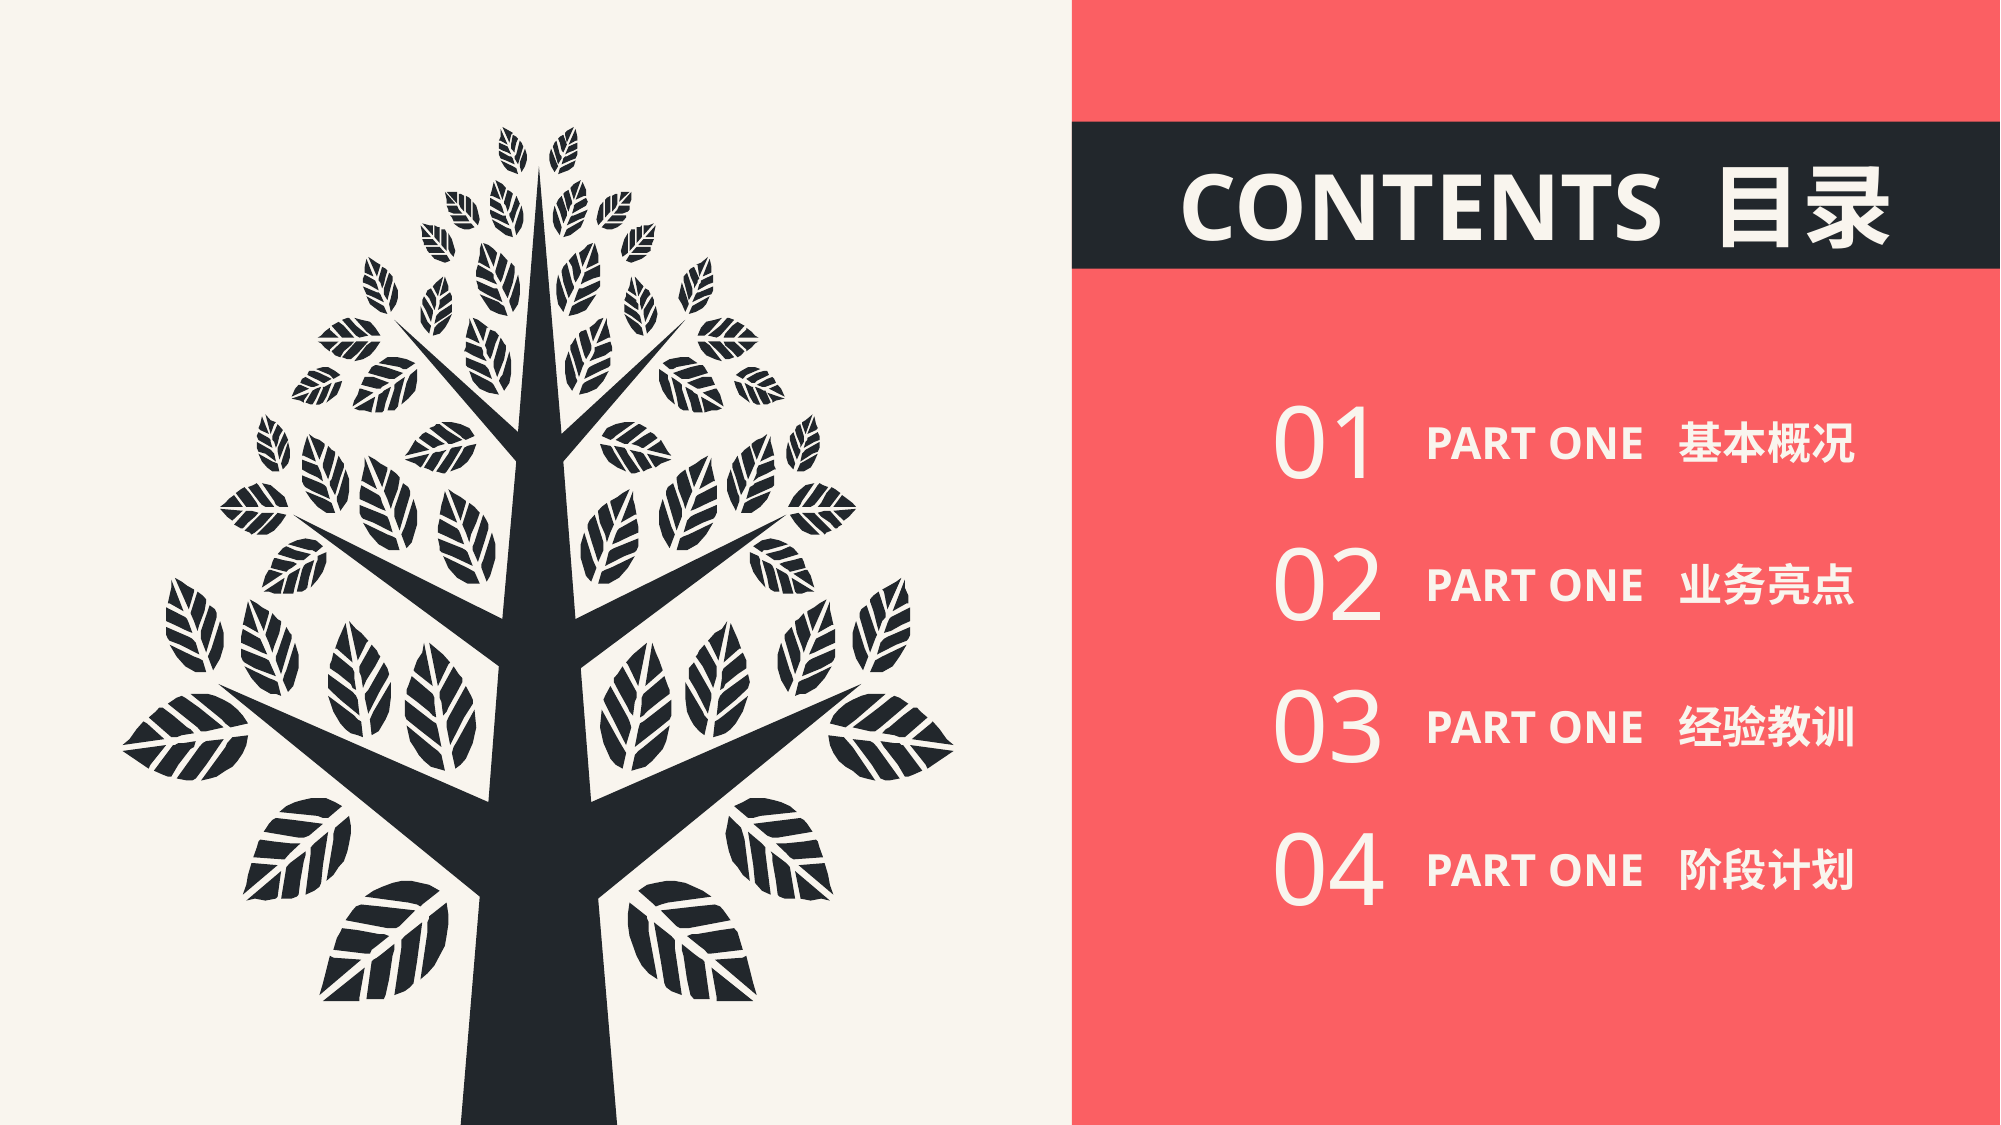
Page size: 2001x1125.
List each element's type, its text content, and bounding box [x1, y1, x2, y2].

text_box PART ONE 基本概况 [1410, 391, 1932, 476]
text_box PART ONE 阶段计划 [1410, 818, 1932, 903]
text_box PART ONE 经验教训 [1410, 676, 1932, 761]
text_box 04 [1256, 797, 1401, 933]
text_box PART ONE 业务亮点 [1410, 533, 1932, 618]
list CONTENTS 目录 [1072, 126, 2000, 248]
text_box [122, 126, 954, 1125]
text_box 01 [1256, 370, 1401, 506]
text_box 03 [1256, 655, 1401, 790]
text_box 02 [1256, 513, 1401, 648]
